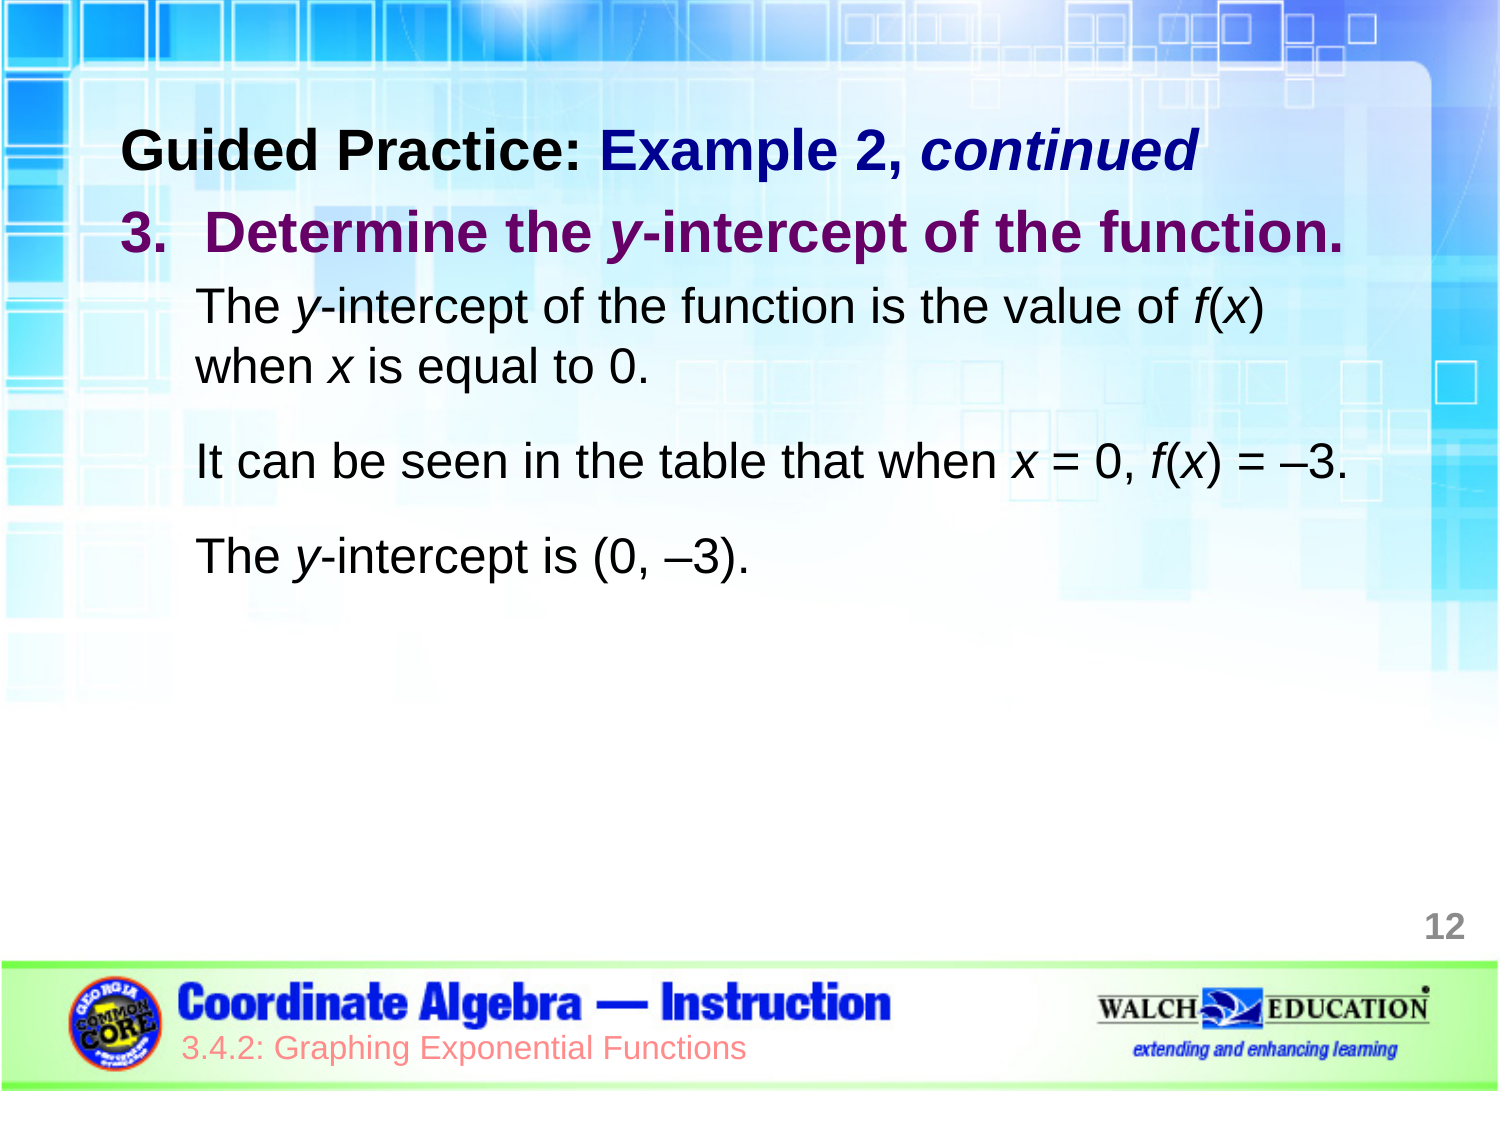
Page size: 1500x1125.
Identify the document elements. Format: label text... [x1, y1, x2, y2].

subtitle Guided Practice: Example 2, continued Determine the y-intercept of the function. The y-intercept of the function is the value of f(x) when x is equal to 0. It can be seen in the table that when x = 0, f(x) = –3. The y-intercept is (0, –3). [105, 105, 1394, 925]
slide_number 12 [1361, 901, 1481, 949]
picture [1, 0, 1500, 1091]
footer 3.4.2: Graphing Exponential Functions [166, 1024, 1080, 1069]
